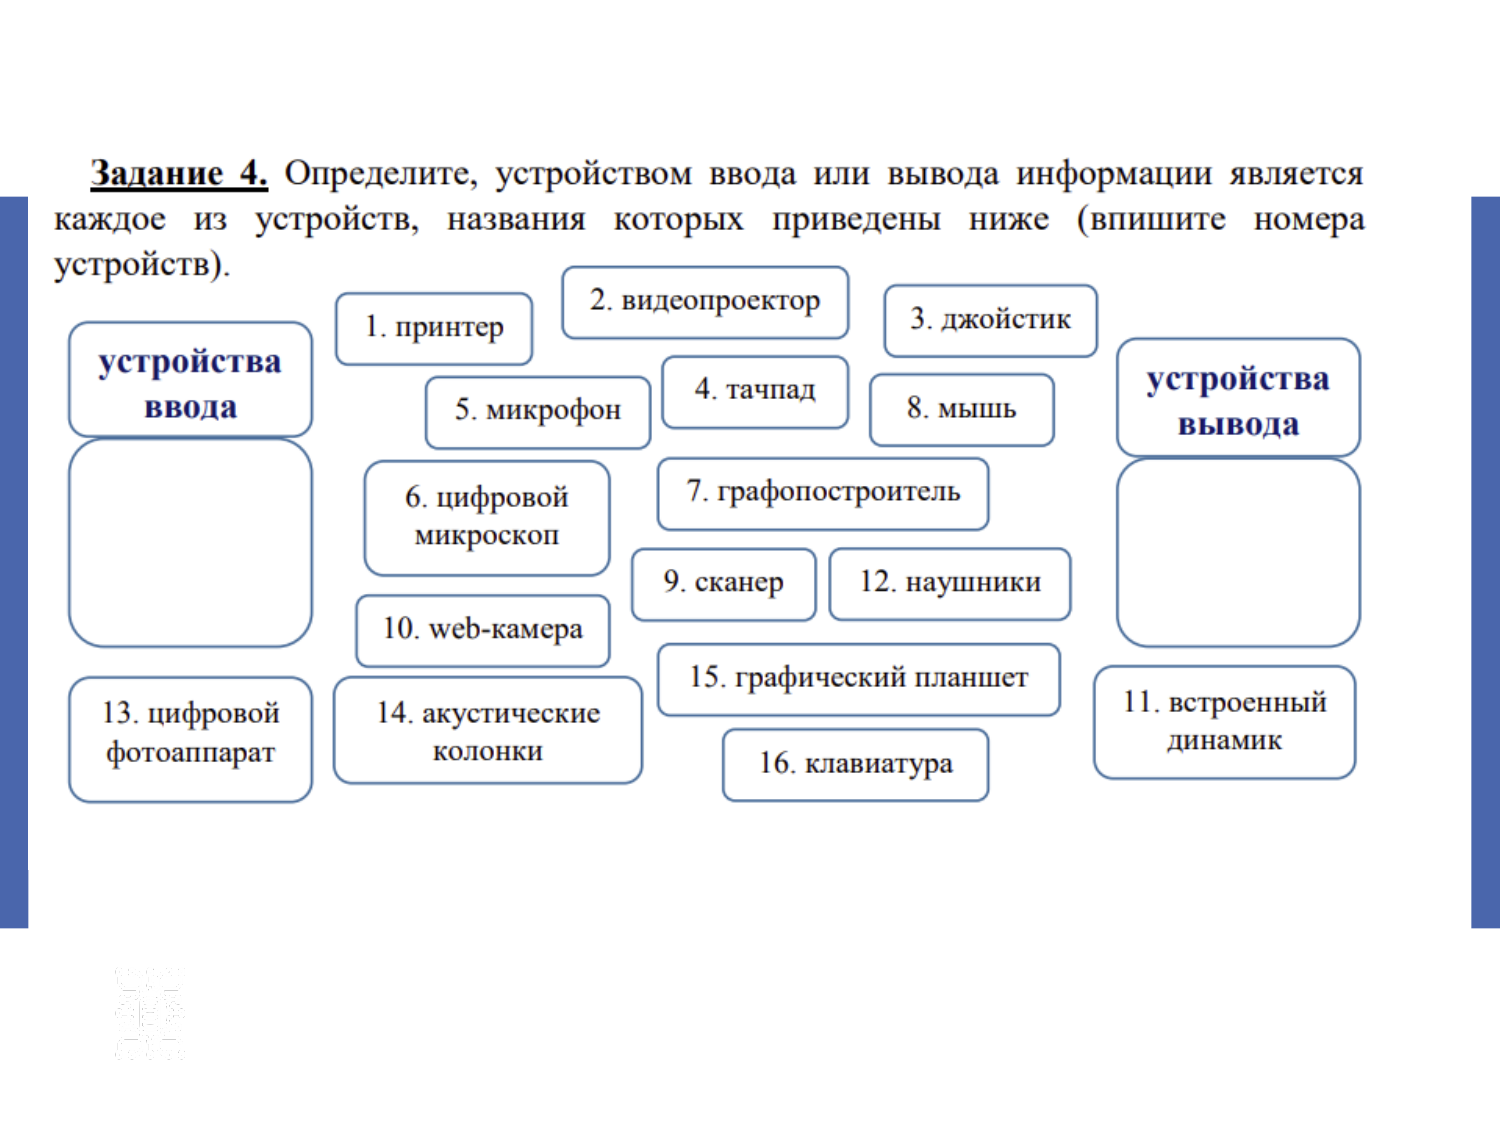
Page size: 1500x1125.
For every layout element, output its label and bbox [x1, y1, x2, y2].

text_box [0, 196, 29, 929]
picture [113, 964, 187, 1062]
picture [28, 147, 1415, 870]
text_box [1470, 196, 1500, 929]
